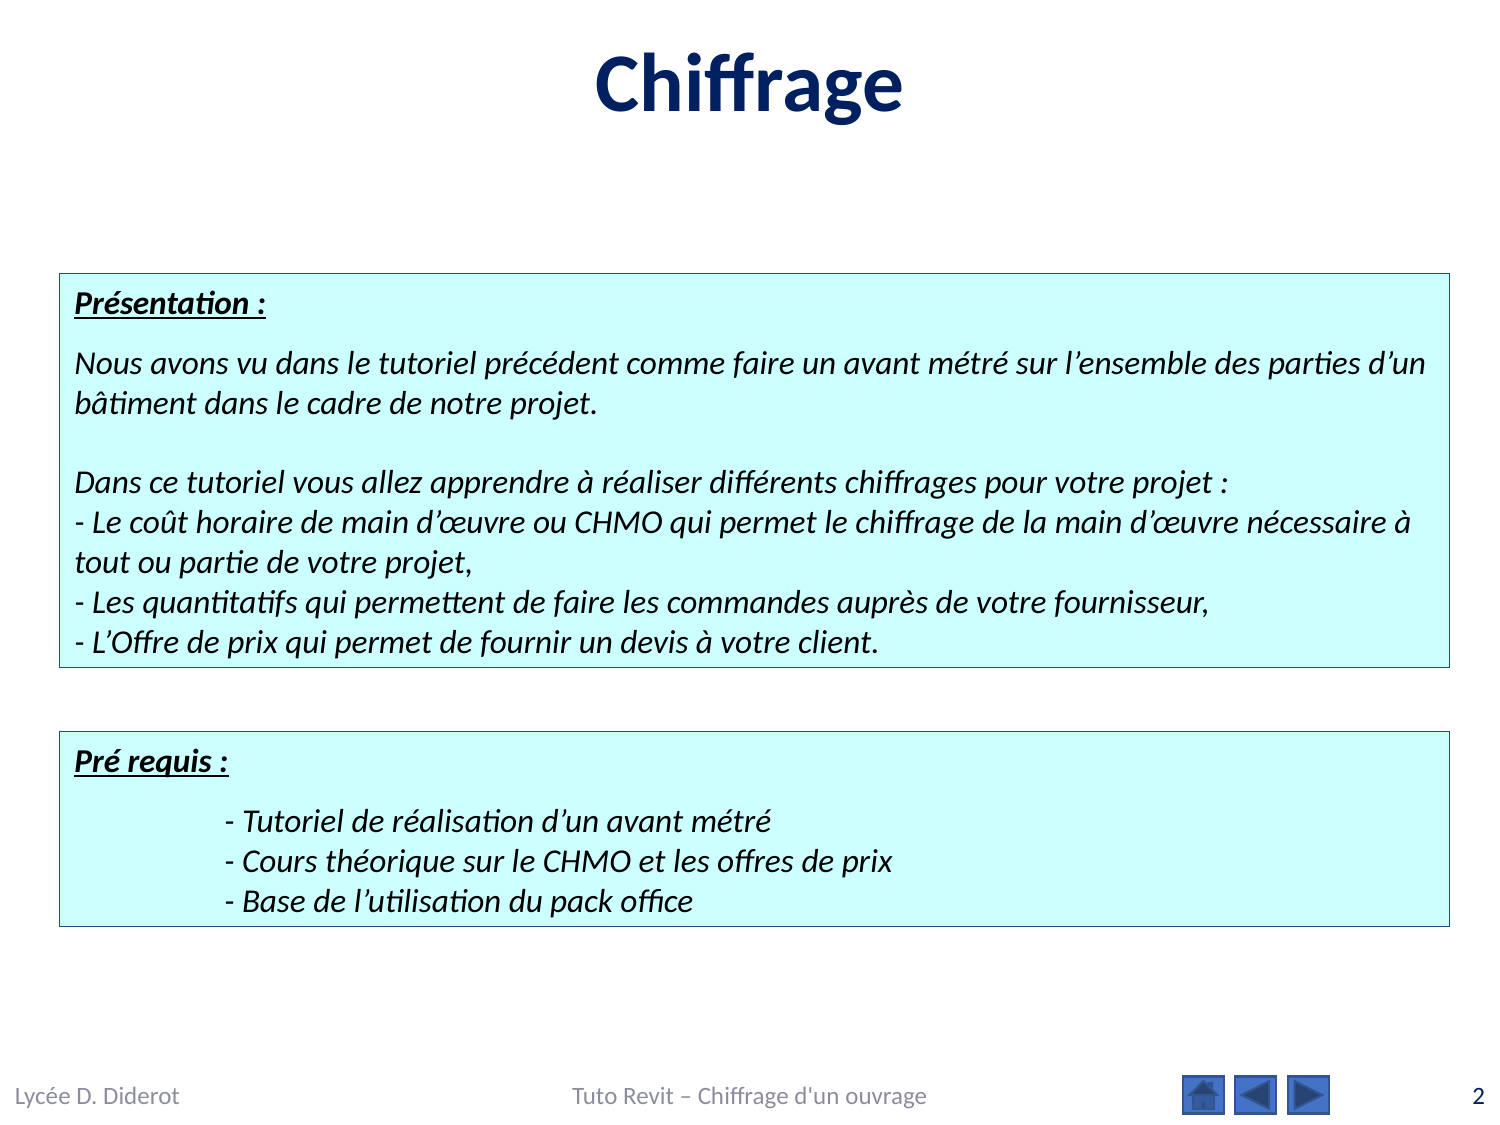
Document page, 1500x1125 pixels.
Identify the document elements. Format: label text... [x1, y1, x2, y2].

text_box Présentation : Nous avons vu dans le tutoriel précédent comme faire un avant métré sur l’ensemble des parties d’un bâtiment dans le cadre de notre projet. Dans ce tutoriel vous allez apprendre à réaliser différents chiffrages pour votre projet : - Le coût horaire de main d’œuvre ou CHMO qui permet le chiffrage de la main d’œuvre nécessaire à tout ou partie de votre projet, - Les quantitatifs qui permettent de faire les commandes auprès de votre fournisseur, - L’Offre de prix qui permet de fournir un devis à votre client. [59, 273, 1450, 668]
slide_number Lycée D. Diderot [0, 1065, 338, 1125]
text_box Pré requis : - Tutoriel de réalisation d’un avant métré - Cours théorique sur le CHMO et les offres de prix - Base de l’utilisation du pack office [59, 731, 1450, 927]
text_box Chiffrage [57, 20, 1443, 136]
slide_number 2 [1162, 1065, 1500, 1125]
footer Tuto Revit – Chiffrage d'un ouvrage [496, 1065, 1004, 1125]
